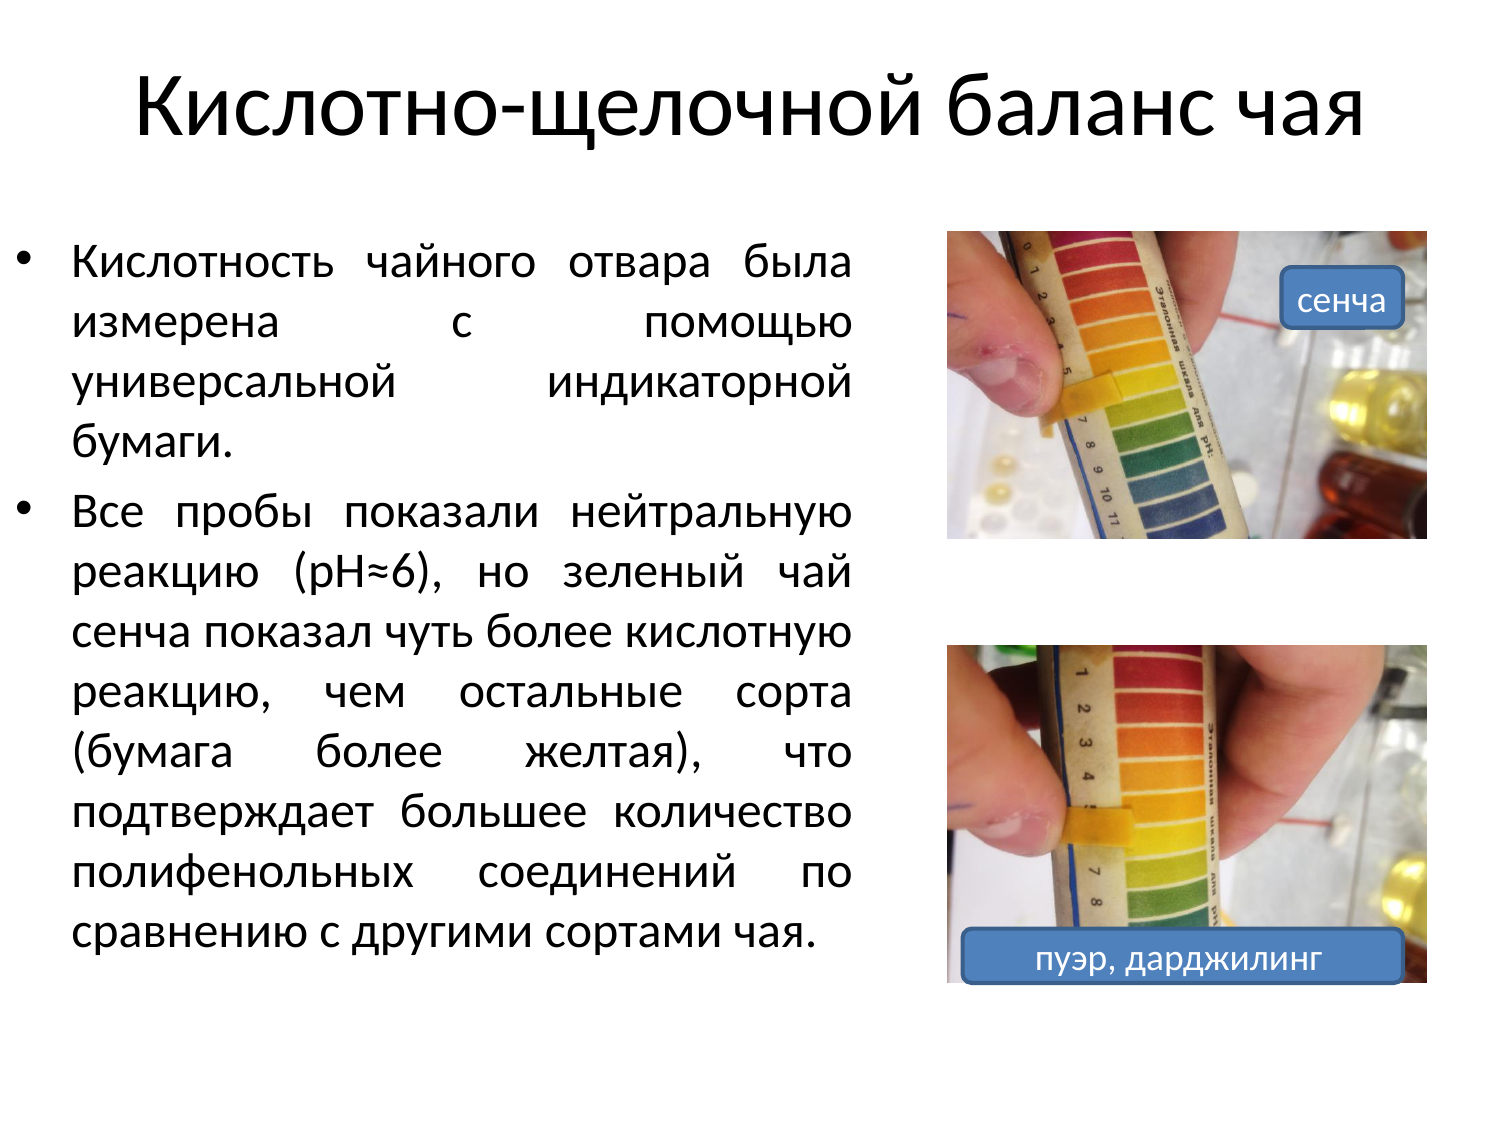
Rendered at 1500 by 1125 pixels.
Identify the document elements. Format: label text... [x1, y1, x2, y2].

title Кислотно-щелочной баланс чая [76, 4, 1427, 192]
picture [947, 644, 1427, 984]
list Кислотность чайного отвара была измерена с помощью универсальной индикаторной бумаги. Все пробы показали нейтральную реакцию (pH≈6), но зеленый чай сенча показал чуть более кислотную реакцию, чем остальные сорта (бумага более желтая), что подтверждает большее количество полифенольных соединений по сравнению с другими сортами чая. [0, 219, 869, 1125]
picture [947, 231, 1427, 540]
